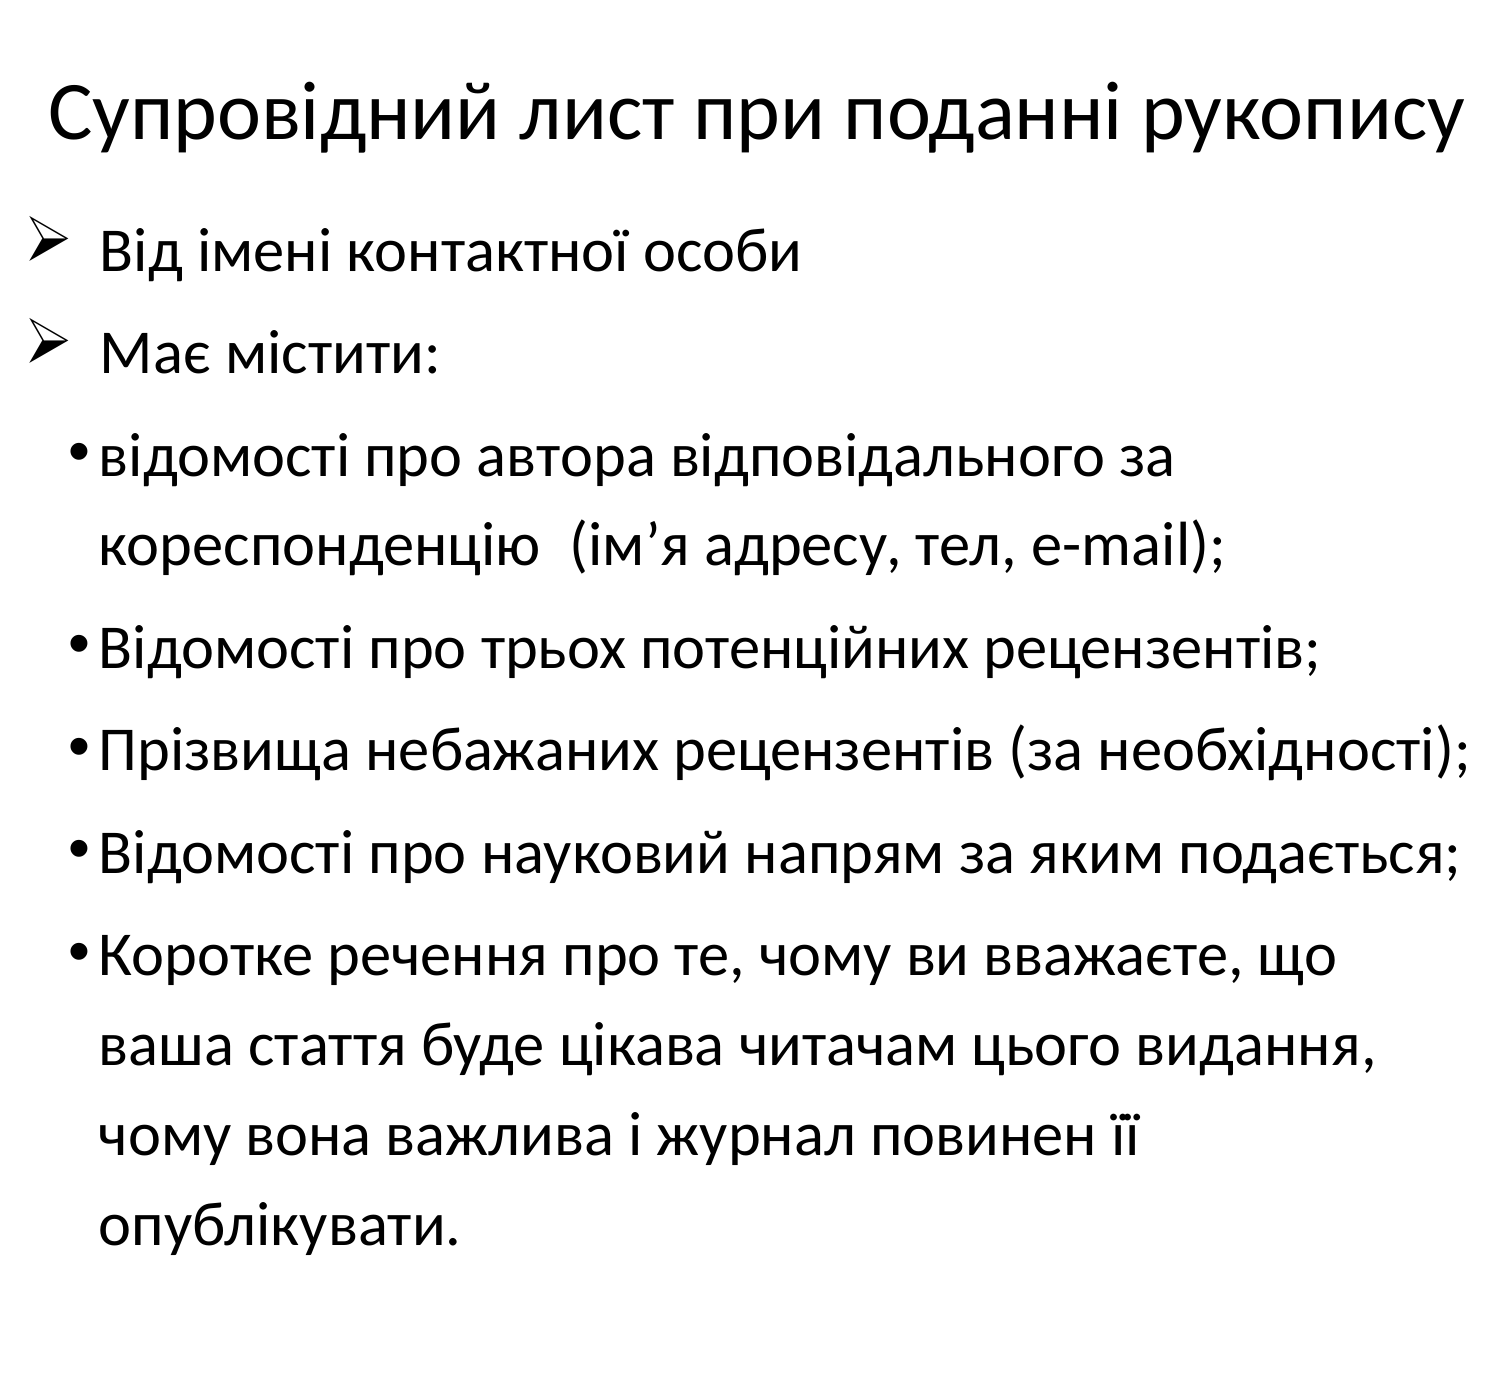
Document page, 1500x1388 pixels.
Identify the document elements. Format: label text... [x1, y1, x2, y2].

list Від імені контактної особи Має містити: відомості про автора відповідального за кореспонденцію (ім’я адресу, тел, e-mail); Відомості про трьох потенційних рецензентів; Прізвища небажаних рецензентів (за необхідності); Відомості про науковий напрям за яким подається; Коротке речення про те, чому ви вважаєте, що ваша стаття буде цікава читачам цього видання, чому вона важлива і журнал повинен її опублікувати. [24, 193, 1475, 1319]
title Супровідний лист при поданні рукопису [35, 56, 1498, 158]
